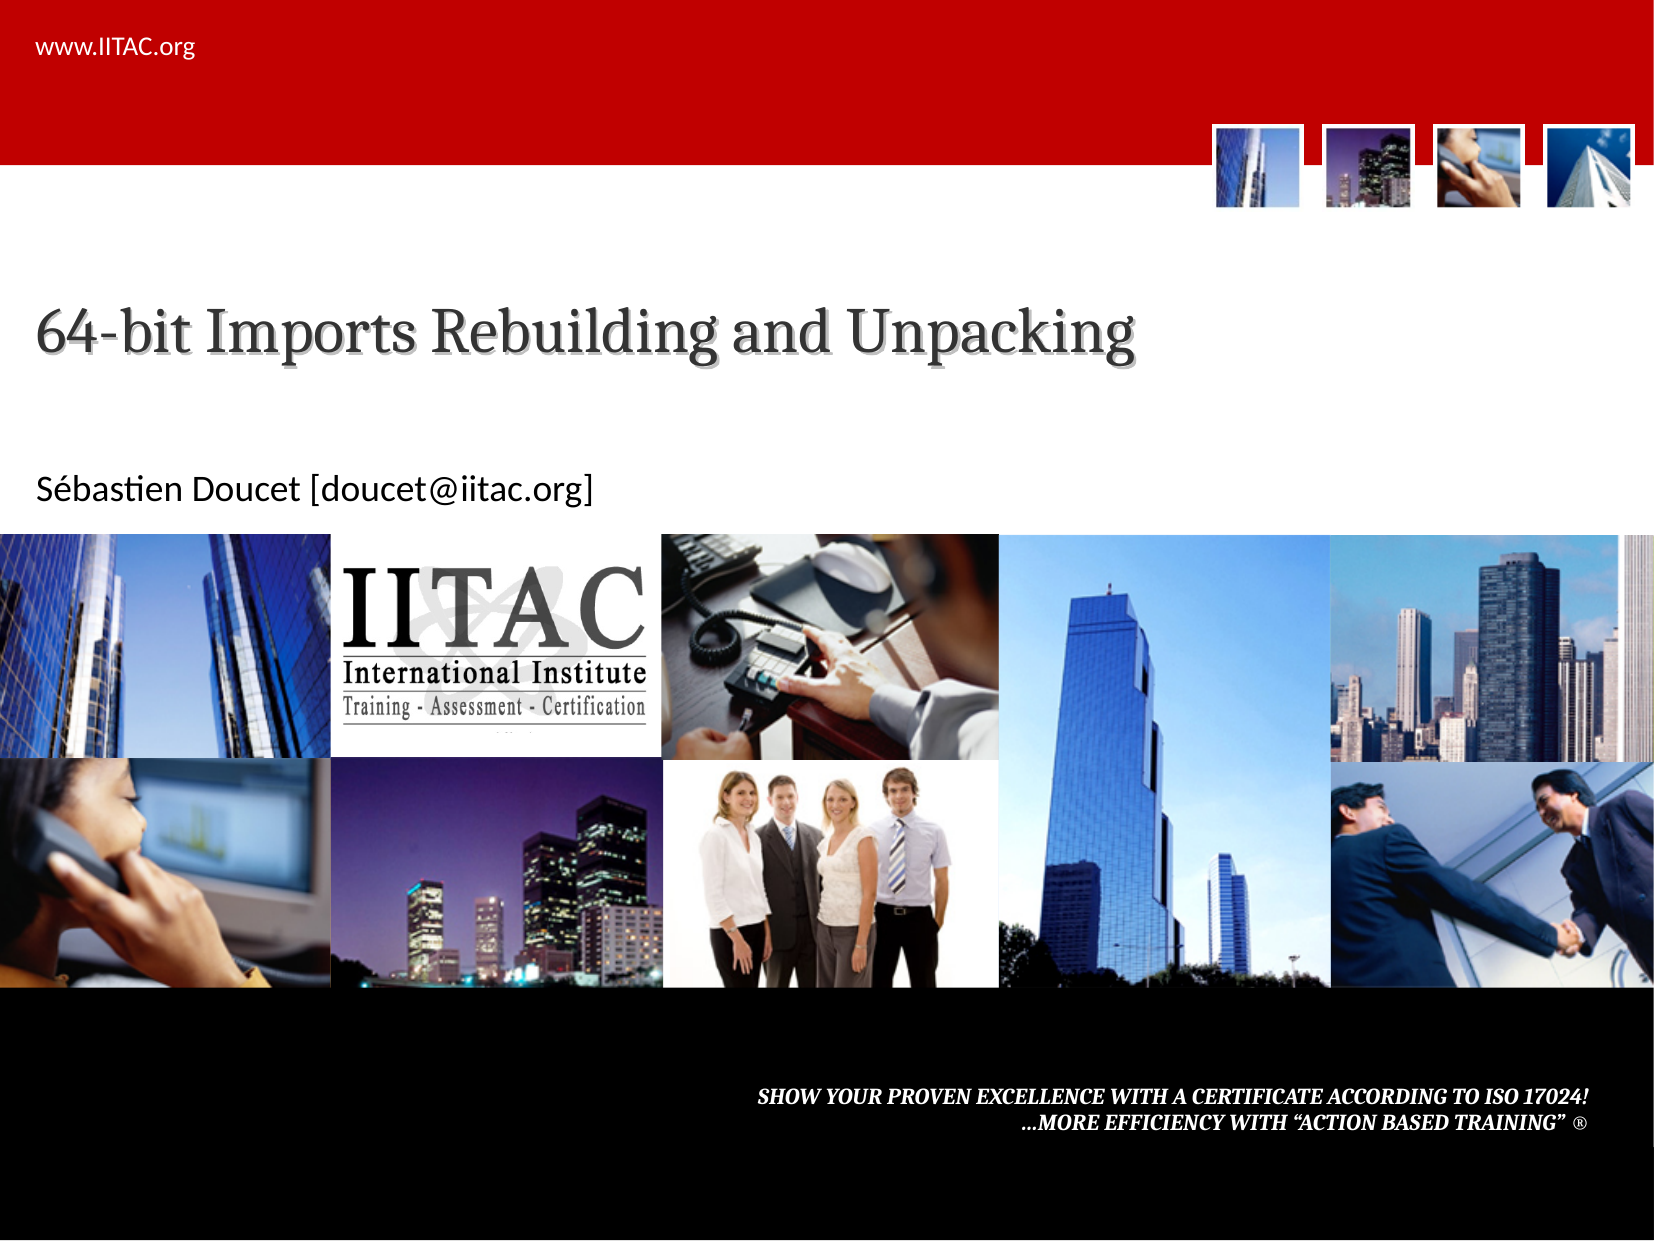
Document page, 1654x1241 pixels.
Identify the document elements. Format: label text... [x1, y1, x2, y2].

subtitle Sébastien Doucet [doucet@iitac.org] [19, 455, 1593, 517]
footer www.IITAC.org [18, 19, 1595, 65]
picture [1433, 124, 1525, 209]
picture [1543, 124, 1635, 212]
picture [1322, 124, 1415, 209]
picture [0, 534, 1654, 987]
picture [670, 763, 984, 987]
title 64-bit Imports Rebuilding and Unpacking [19, 209, 1593, 445]
picture [1212, 124, 1304, 209]
